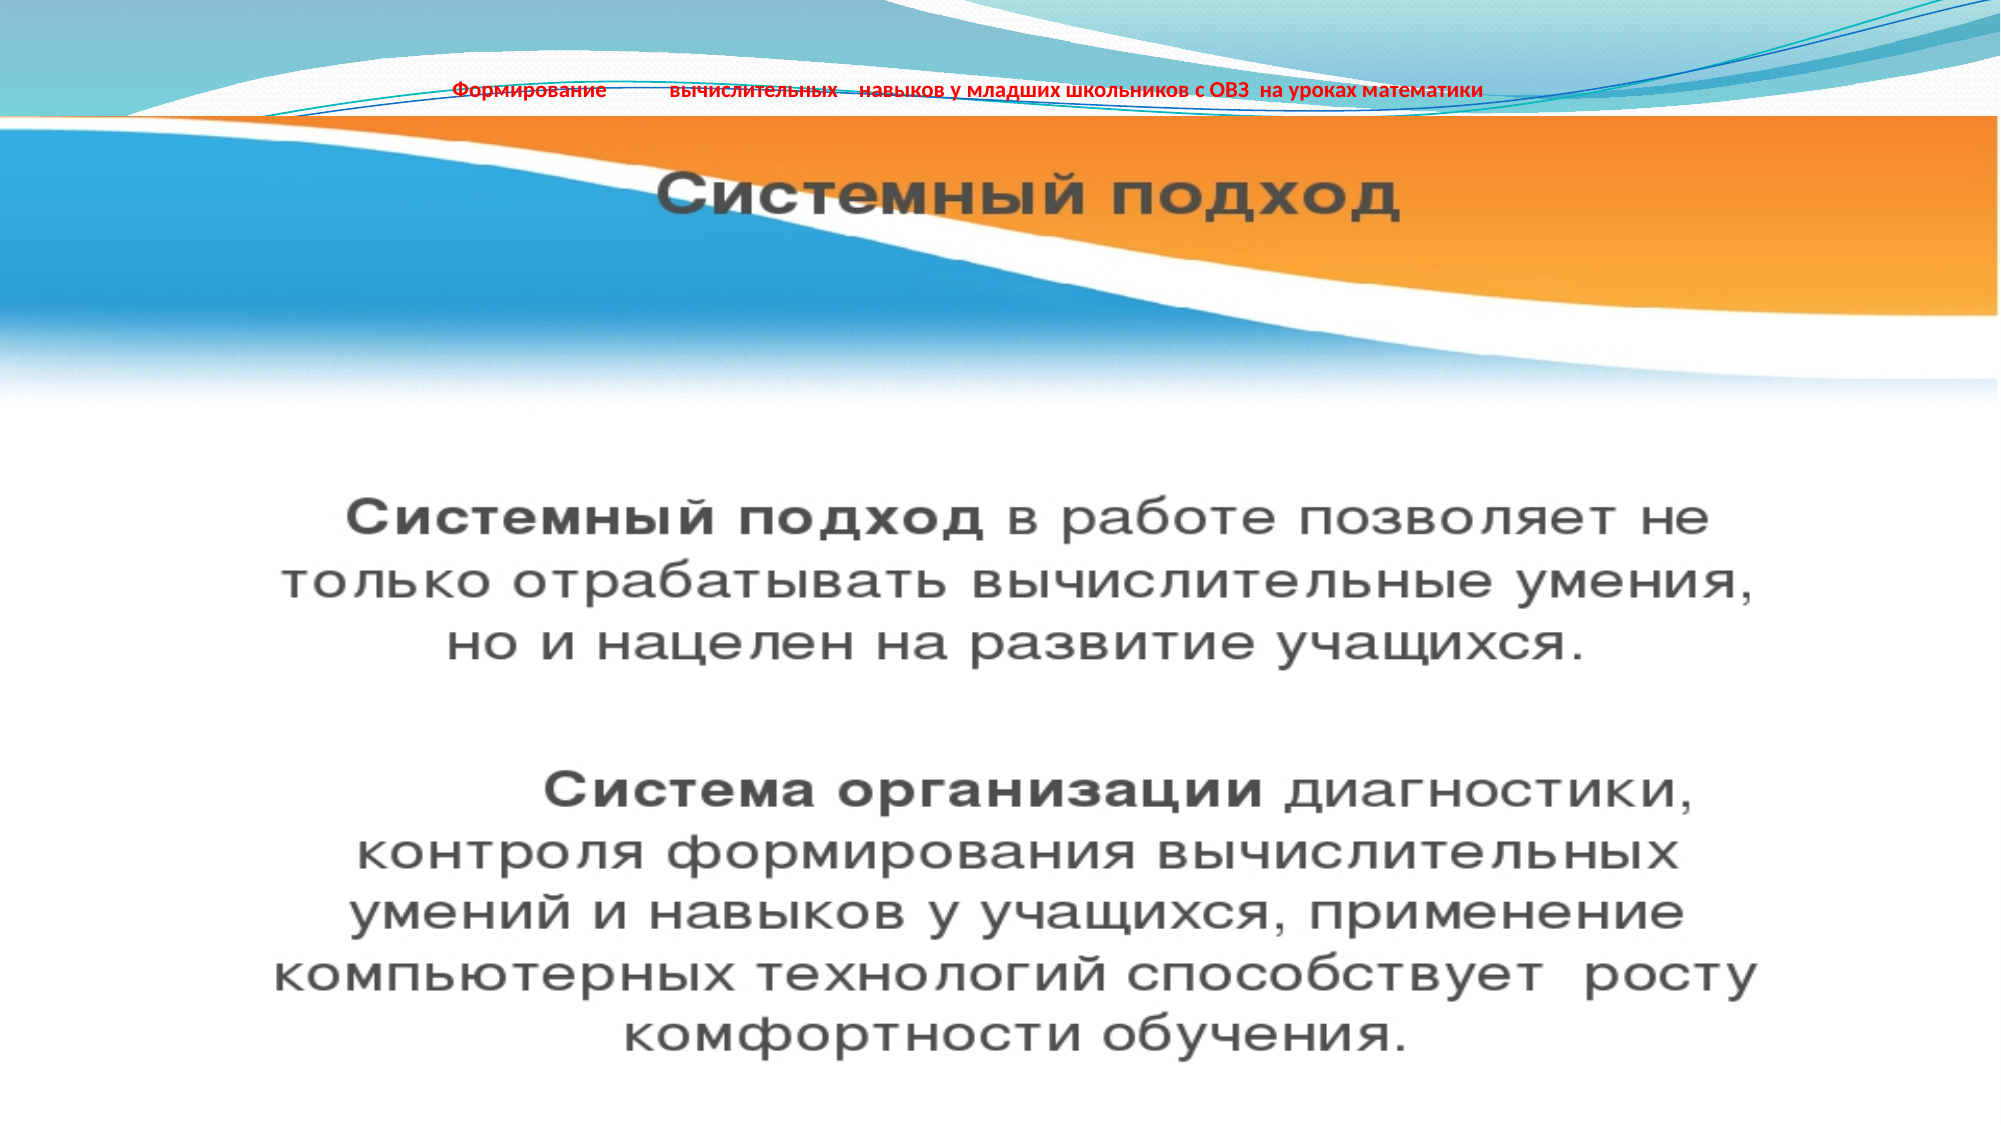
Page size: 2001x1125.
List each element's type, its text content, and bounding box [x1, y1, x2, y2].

title Формирование вычислительных навыков у младших школьников с ОВЗ на уроках математики [137, 59, 1863, 103]
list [0, 116, 2000, 1125]
